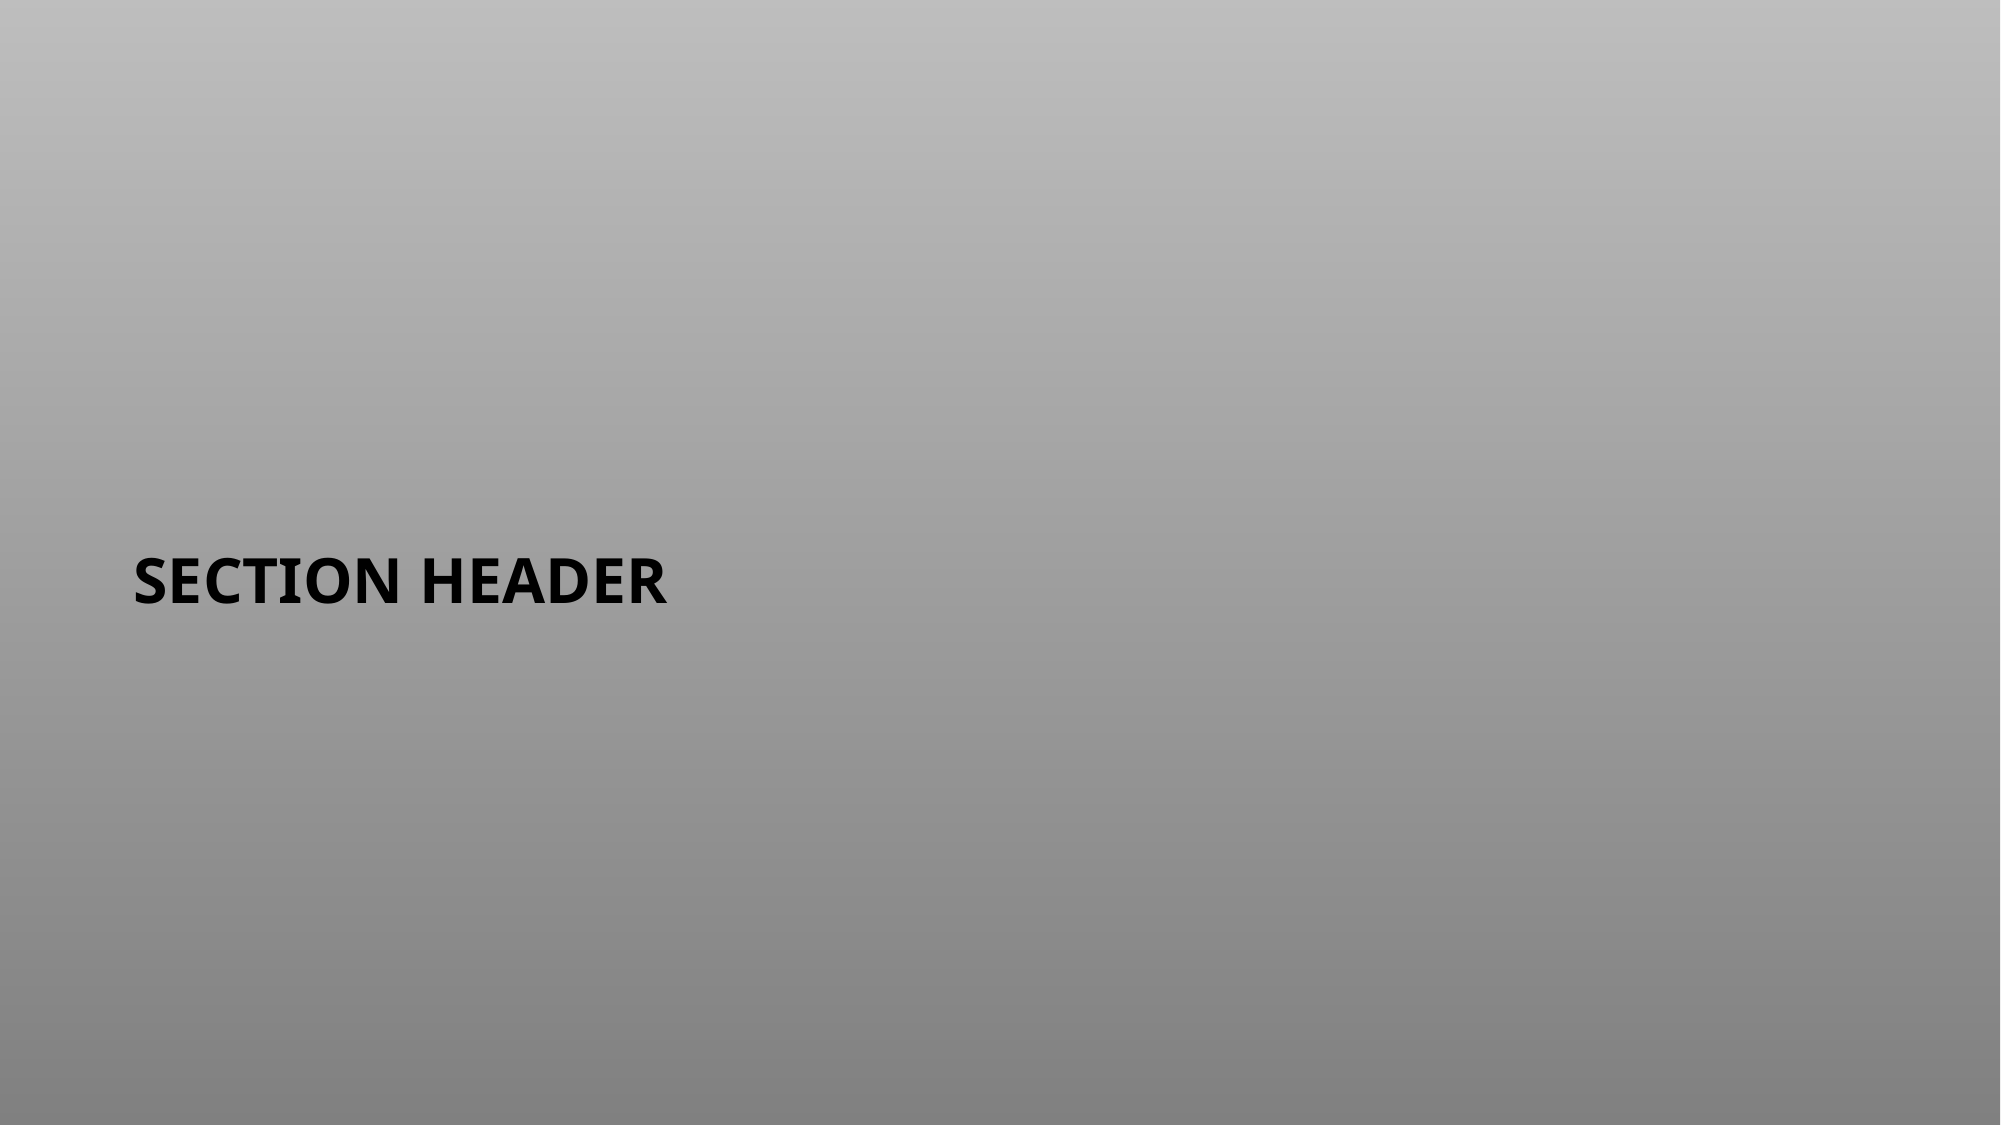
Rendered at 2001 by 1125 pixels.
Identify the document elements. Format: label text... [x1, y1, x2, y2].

title Section header [118, 542, 1394, 710]
picture [0, 0, 2001, 1125]
